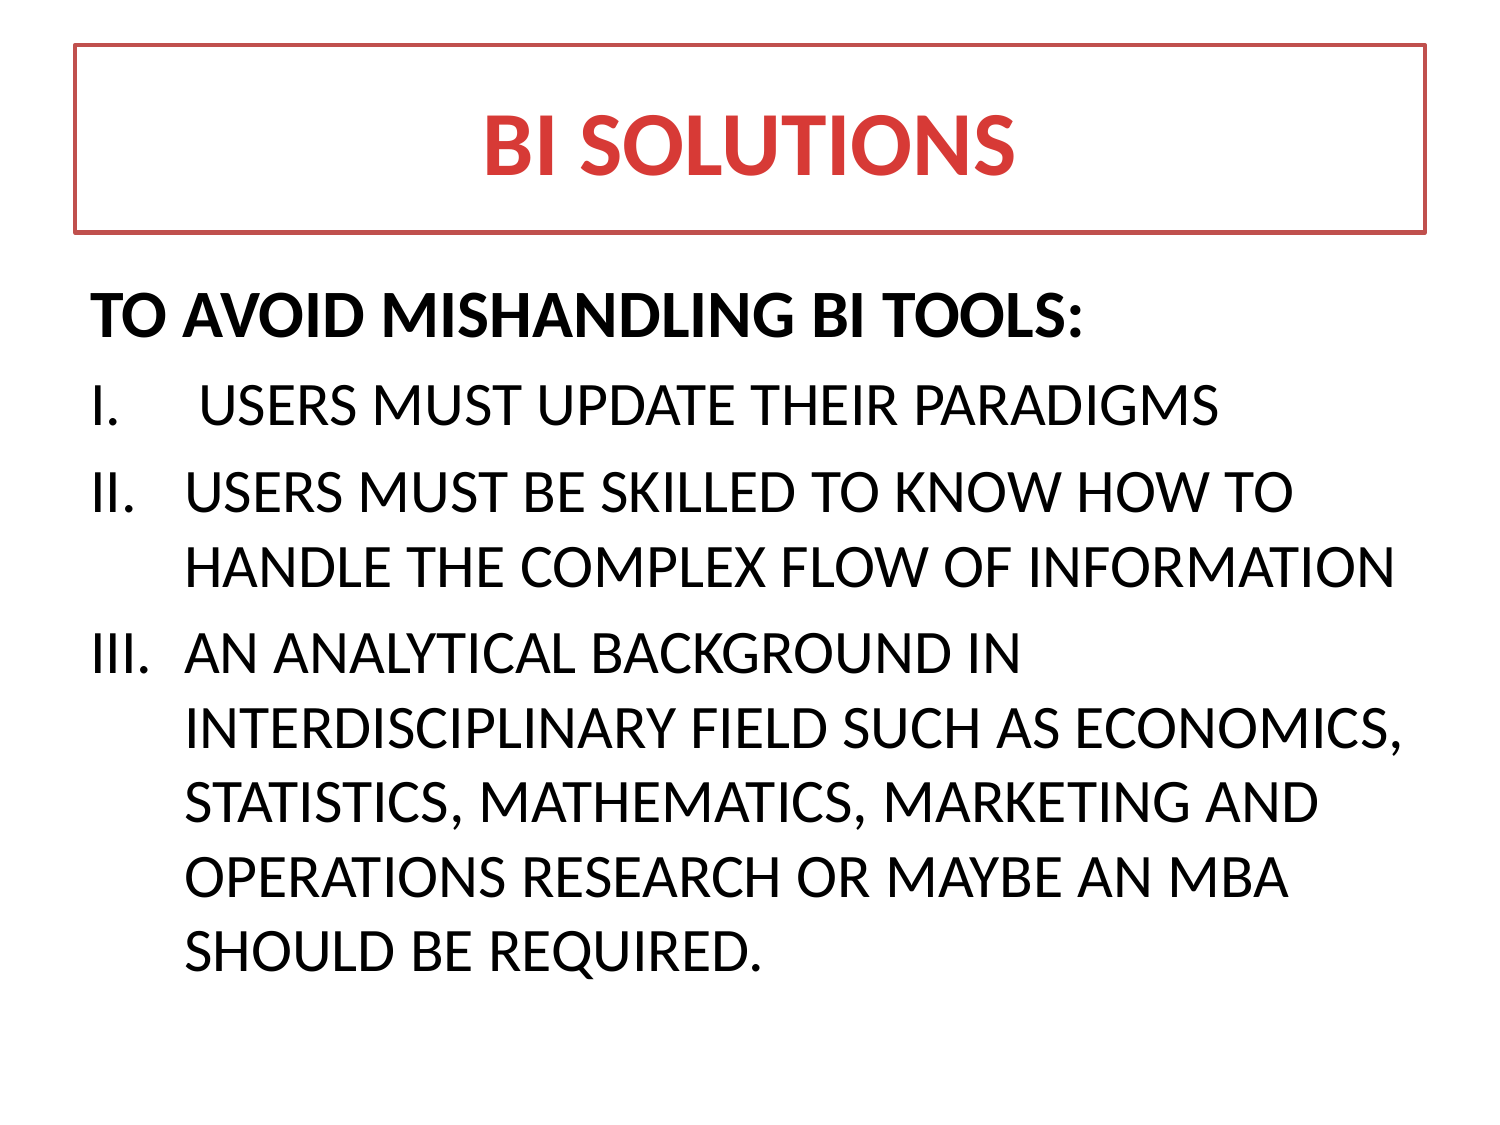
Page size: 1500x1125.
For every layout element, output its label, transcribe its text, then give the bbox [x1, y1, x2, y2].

list TO AVOID MISHANDLING BI TOOLS: USERS MUST UPDATE THEIR PARADIGMS USERS MUST BE SKILLED TO KNOW HOW TO HANDLE THE COMPLEX FLOW OF INFORMATION AN ANALYTICAL BACKGROUND IN INTERDISCIPLINARY FIELD SUCH AS ECONOMICS, STATISTICS, MATHEMATICS, MARKETING AND OPERATIONS RESEARCH OR MAYBE AN MBA SHOULD BE REQUIRED. [75, 262, 1425, 1005]
title BI SOLUTIONS [73, 43, 1427, 235]
